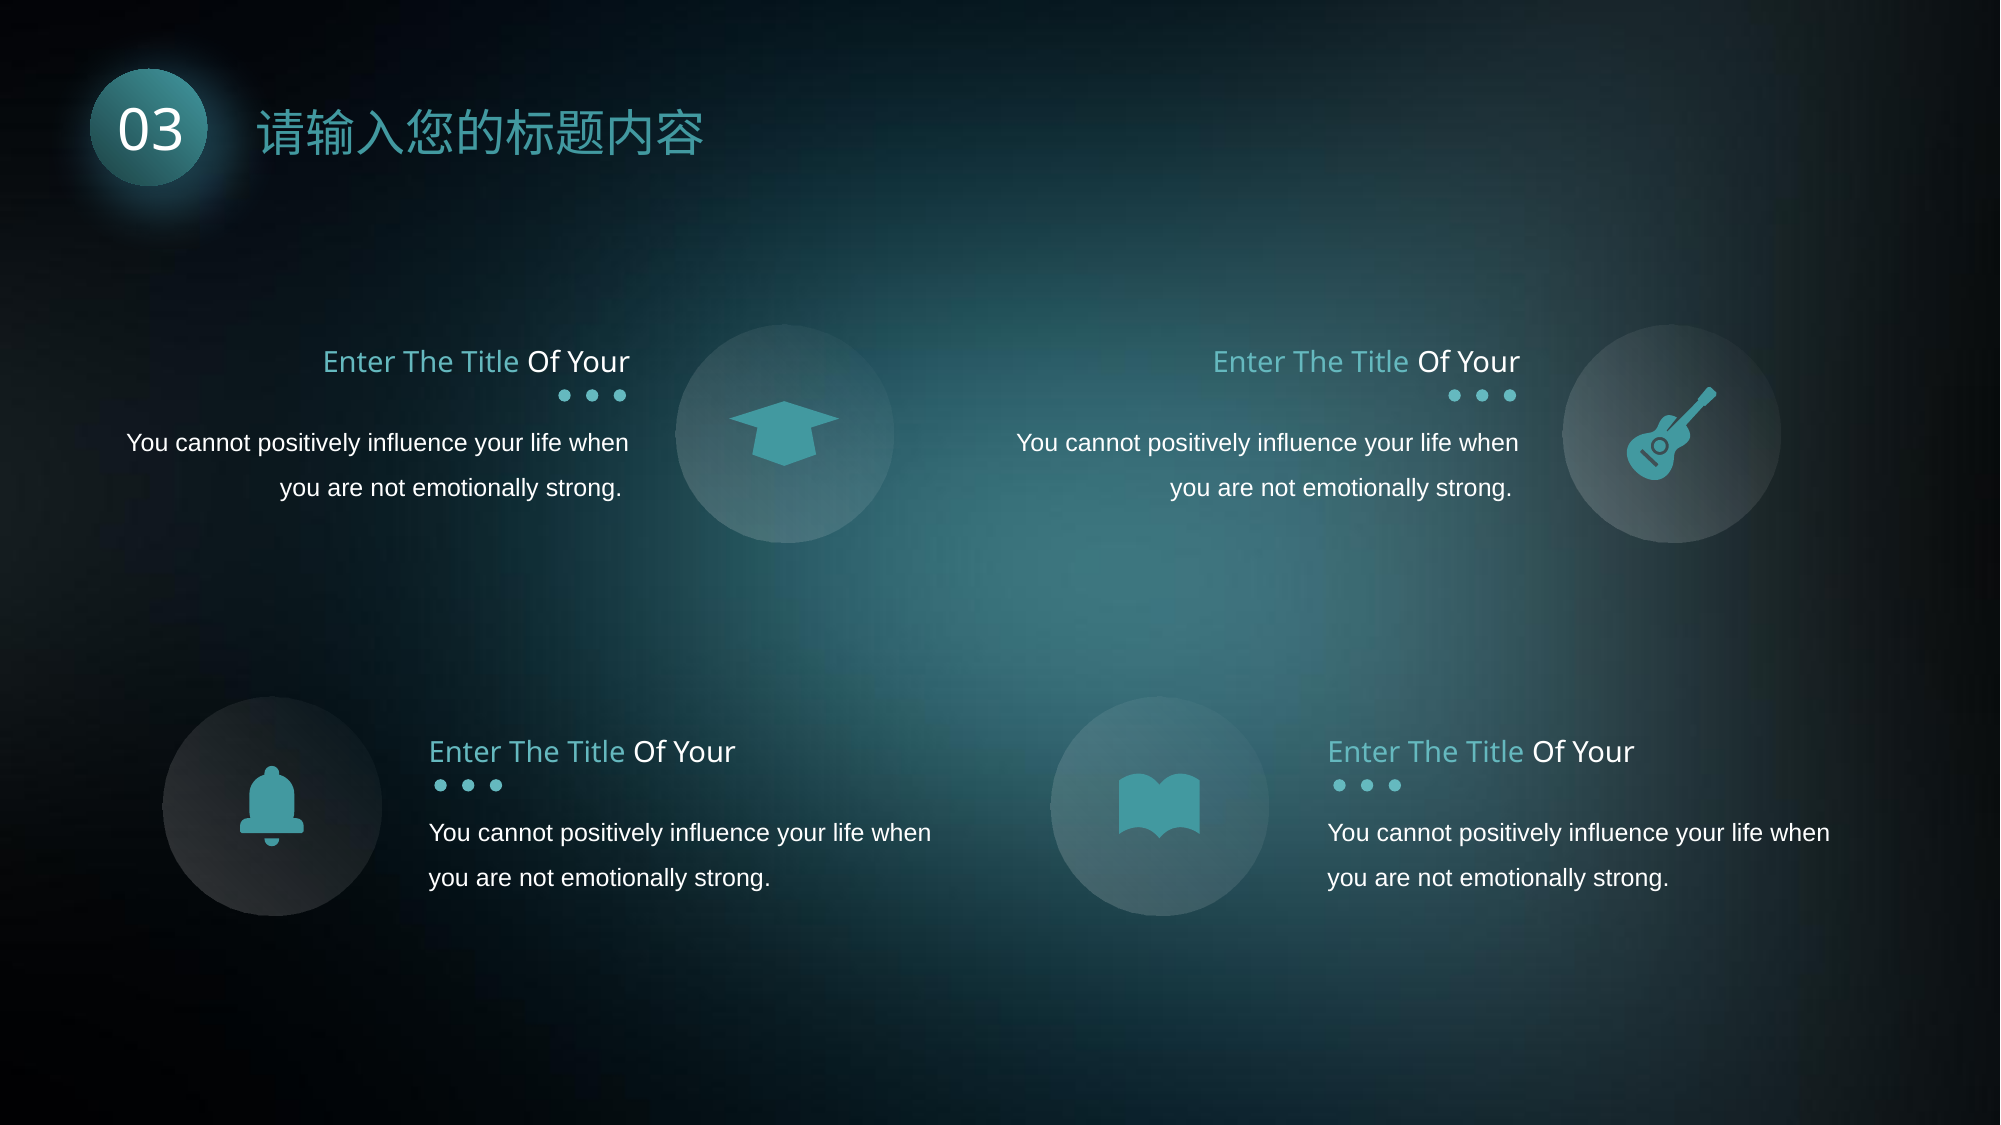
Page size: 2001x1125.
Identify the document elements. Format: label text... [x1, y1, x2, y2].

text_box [97, 336, 645, 510]
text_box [1050, 696, 1269, 916]
text_box 请输入您的标题内容 [240, 94, 764, 170]
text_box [988, 336, 1536, 510]
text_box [674, 324, 894, 543]
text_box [1562, 324, 1781, 543]
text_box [162, 696, 382, 916]
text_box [413, 726, 961, 900]
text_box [1312, 726, 1860, 900]
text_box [90, 68, 208, 186]
picture [0, 0, 2000, 1125]
